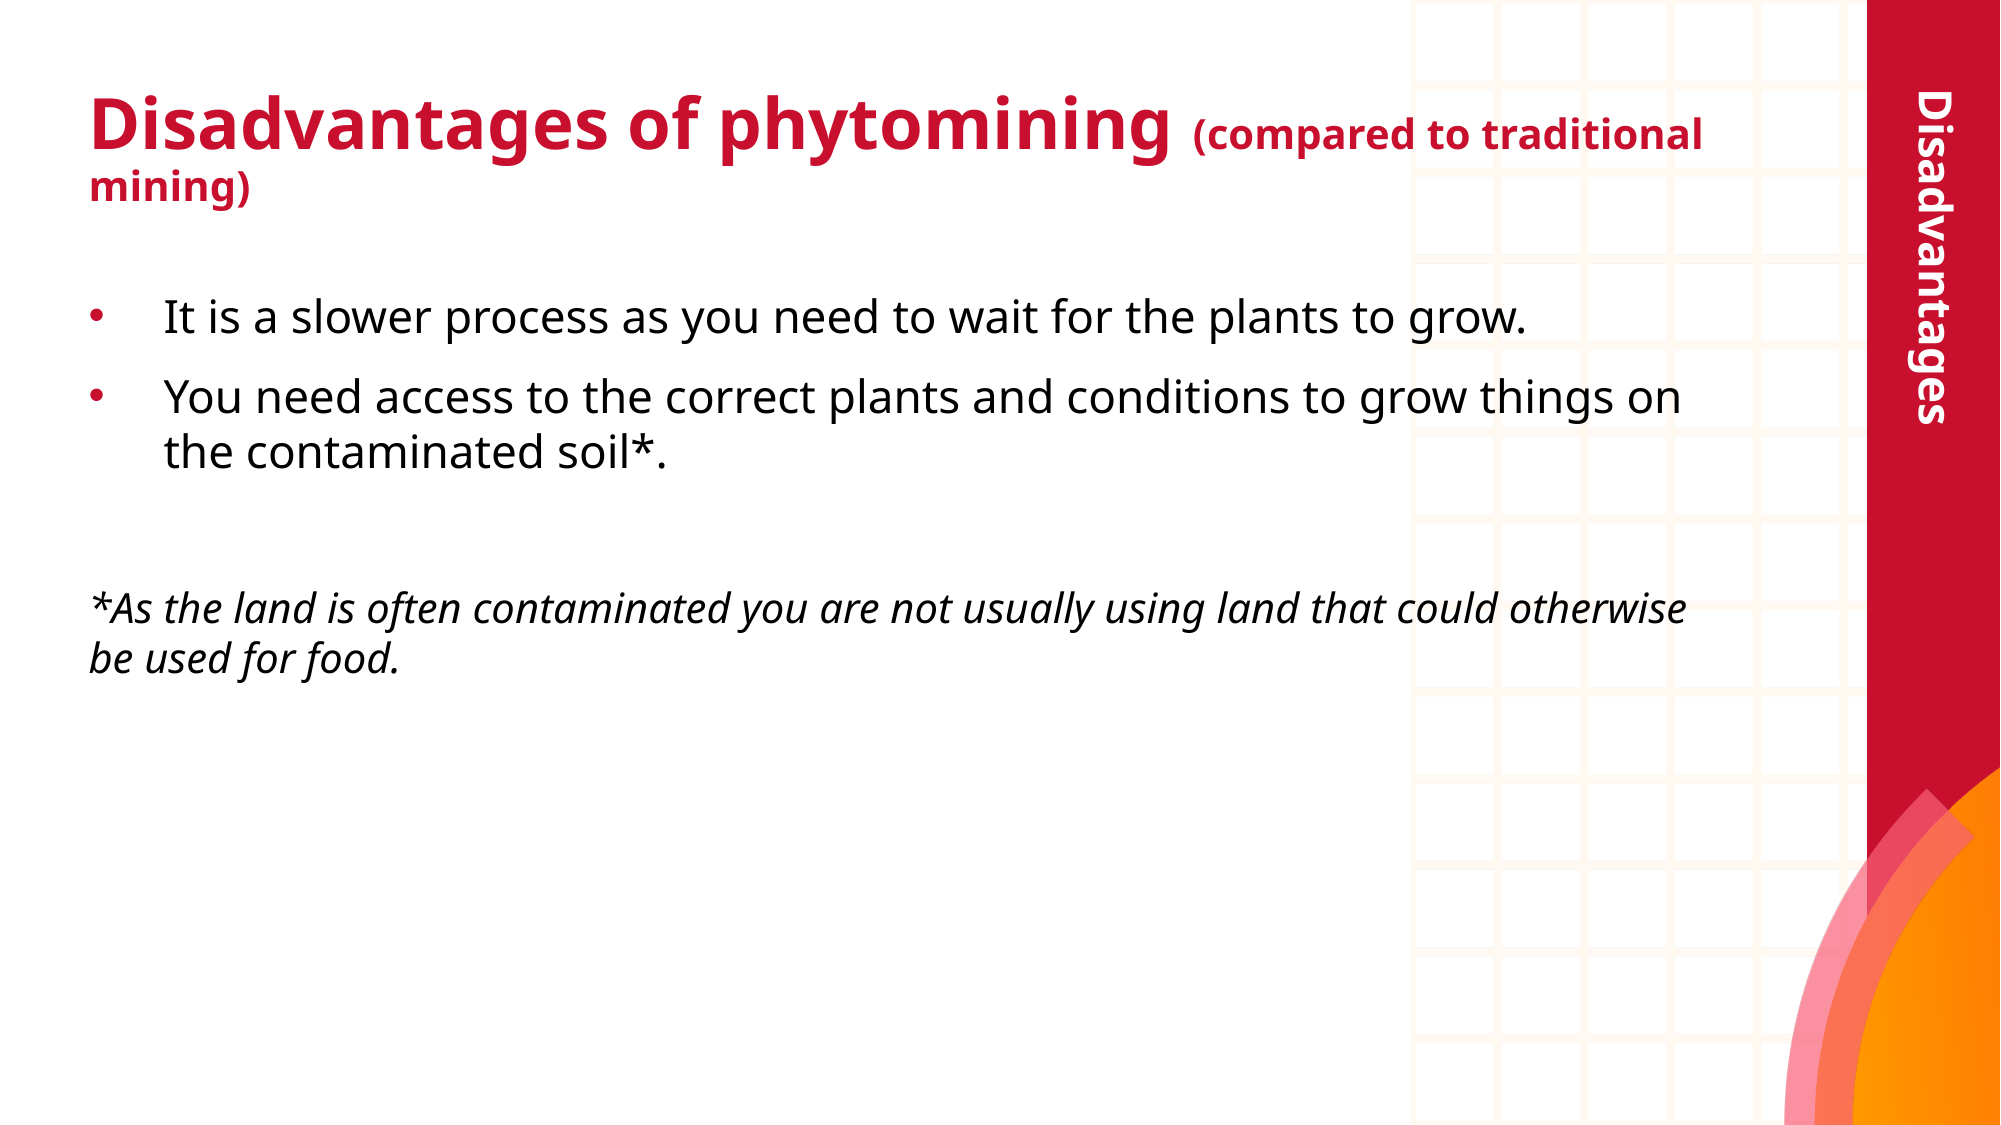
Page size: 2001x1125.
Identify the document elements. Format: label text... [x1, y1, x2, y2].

title Disadvantages of phytomining (compared to traditional mining) [88, 88, 1846, 161]
picture [1411, 0, 2000, 1125]
list It is a slower process as you need to wait for the plants to grow. You need access to the correct plants and conditions to grow things on the contaminated soil*. *As the land is often contaminated you are not usually using land that could otherwise be used for food. [88, 287, 1743, 1034]
text_box Disadvantages [1867, 88, 2000, 765]
